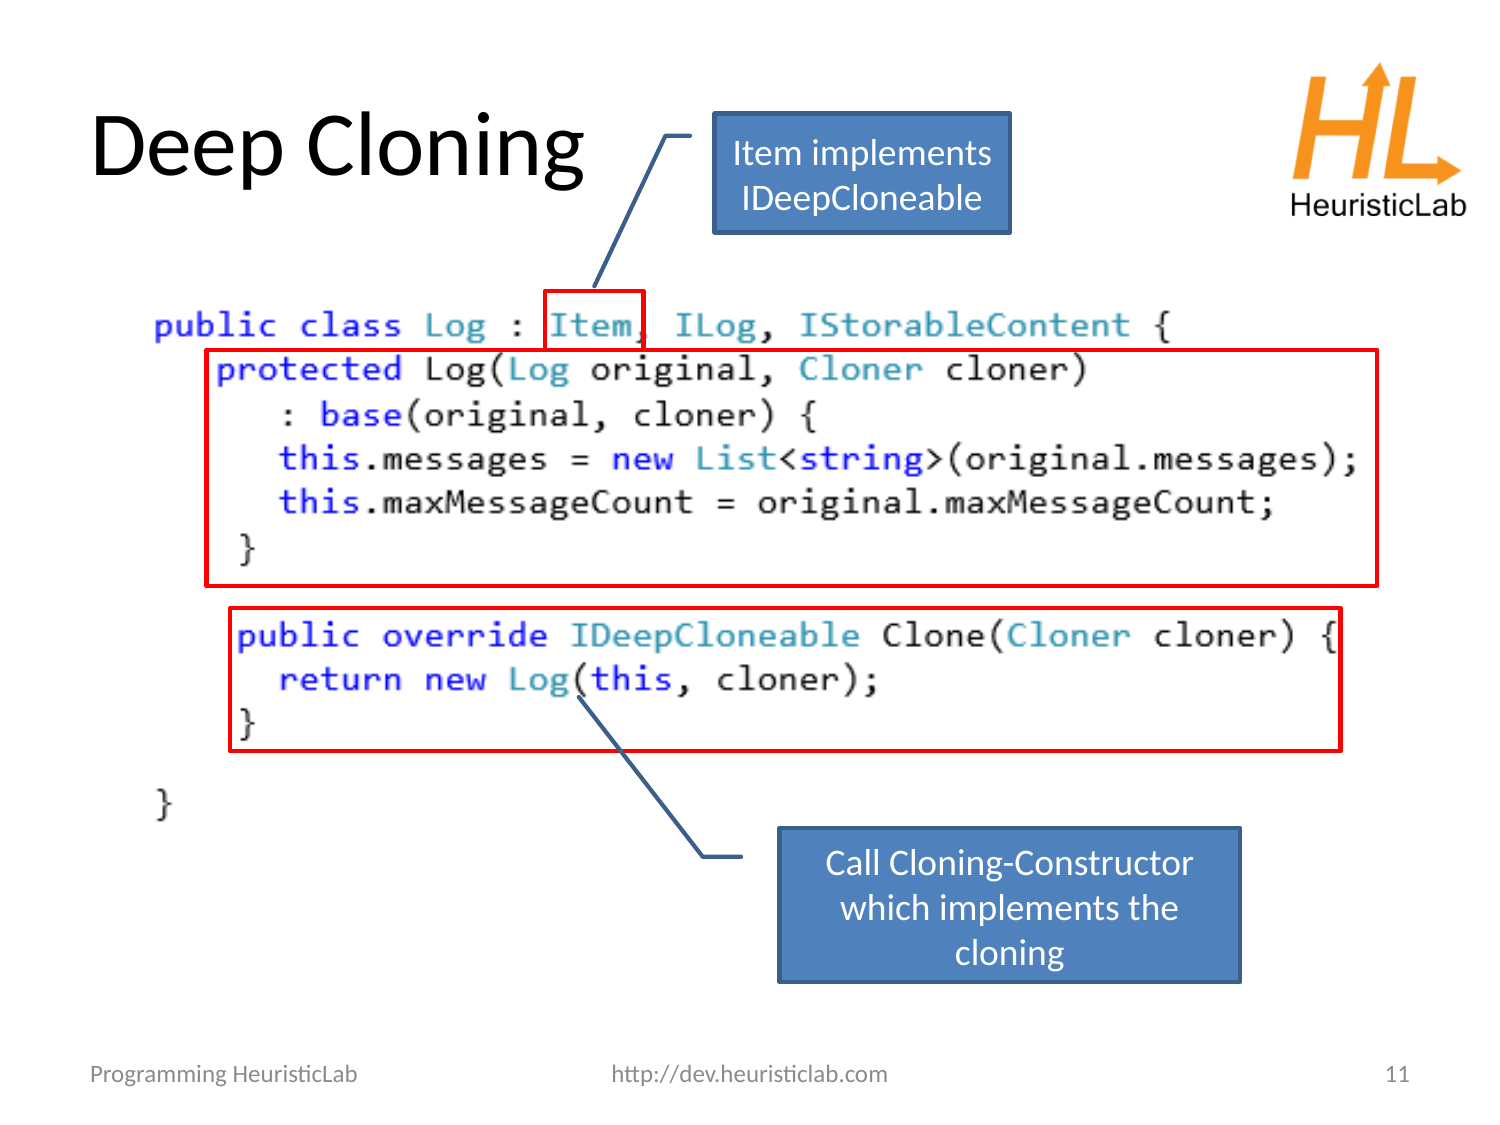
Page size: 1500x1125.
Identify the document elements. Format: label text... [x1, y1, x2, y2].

text_box Item implements IDeepCloneable [593, 133, 693, 283]
picture [1281, 27, 1474, 244]
picture [122, 284, 1378, 841]
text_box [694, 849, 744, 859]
text_box Call Cloning-Constructor which implements the cloning [777, 849, 1242, 984]
slide_number Programming HeuristicLab [75, 1042, 425, 1103]
text_box Item implements IDeepCloneable [712, 111, 1012, 235]
footer http://dev.heuristiclab.com [512, 1042, 988, 1103]
slide_number 11 [1074, 1042, 1425, 1103]
title Deep Cloning [75, 45, 1282, 233]
